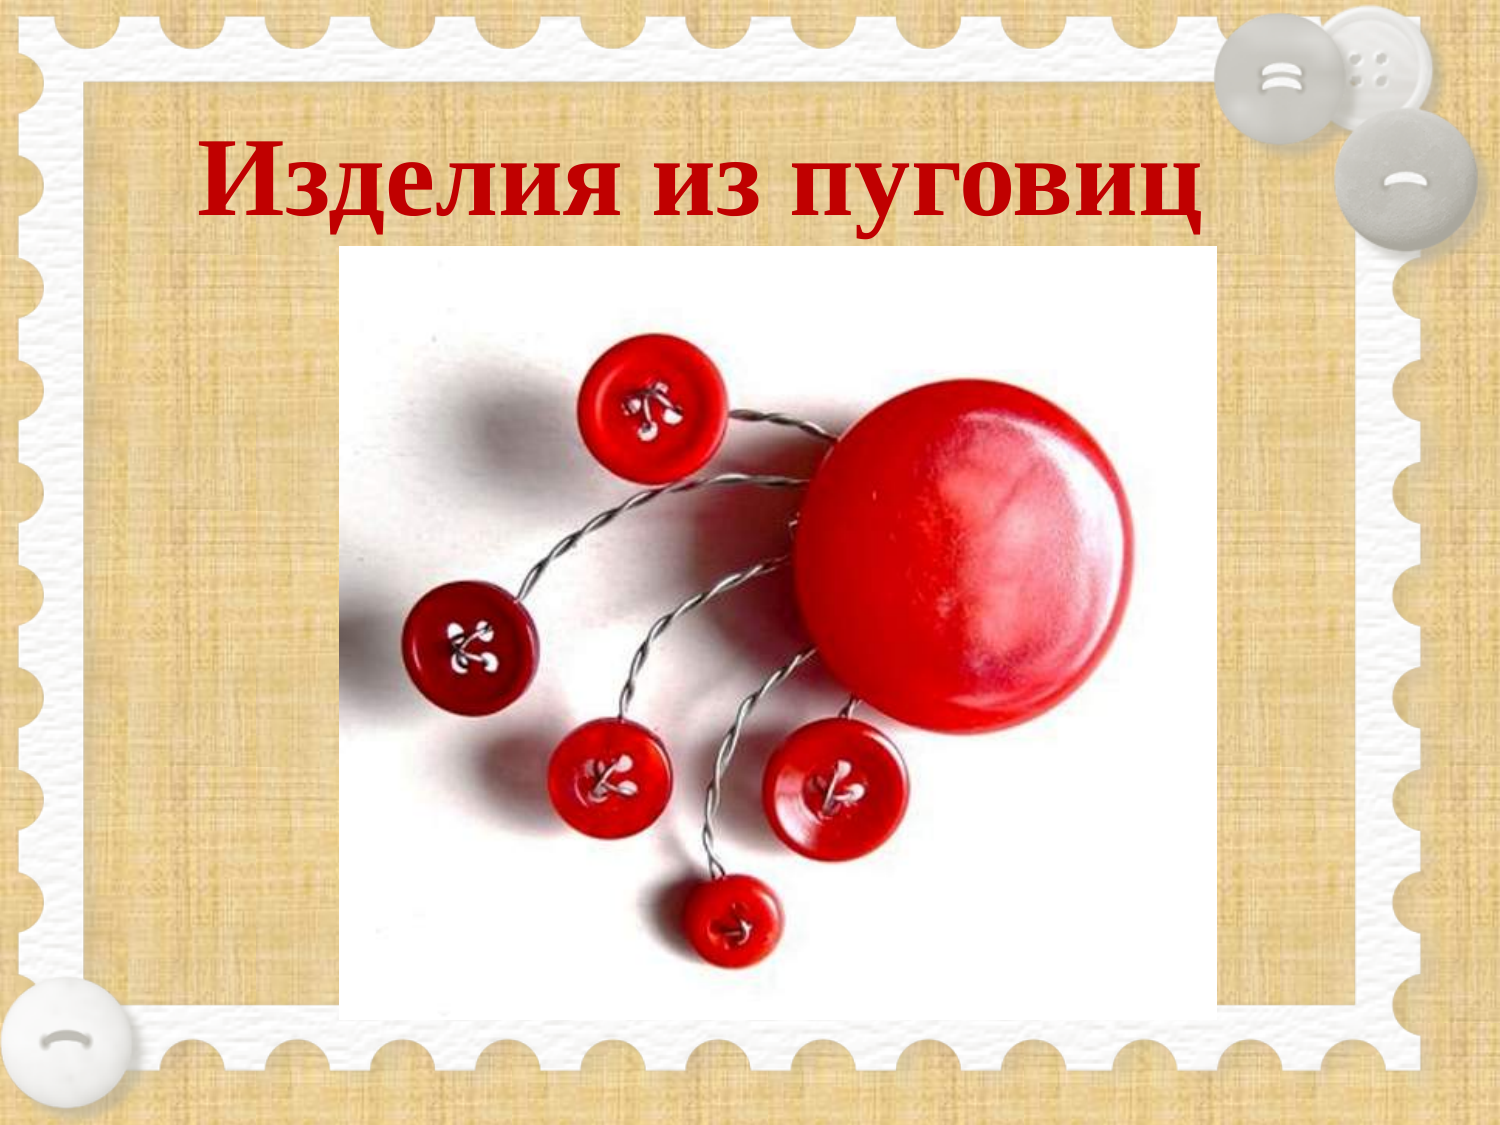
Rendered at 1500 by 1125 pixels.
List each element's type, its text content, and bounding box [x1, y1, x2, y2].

picture [339, 245, 1218, 1020]
title Изделия из пуговиц [82, 82, 1348, 258]
